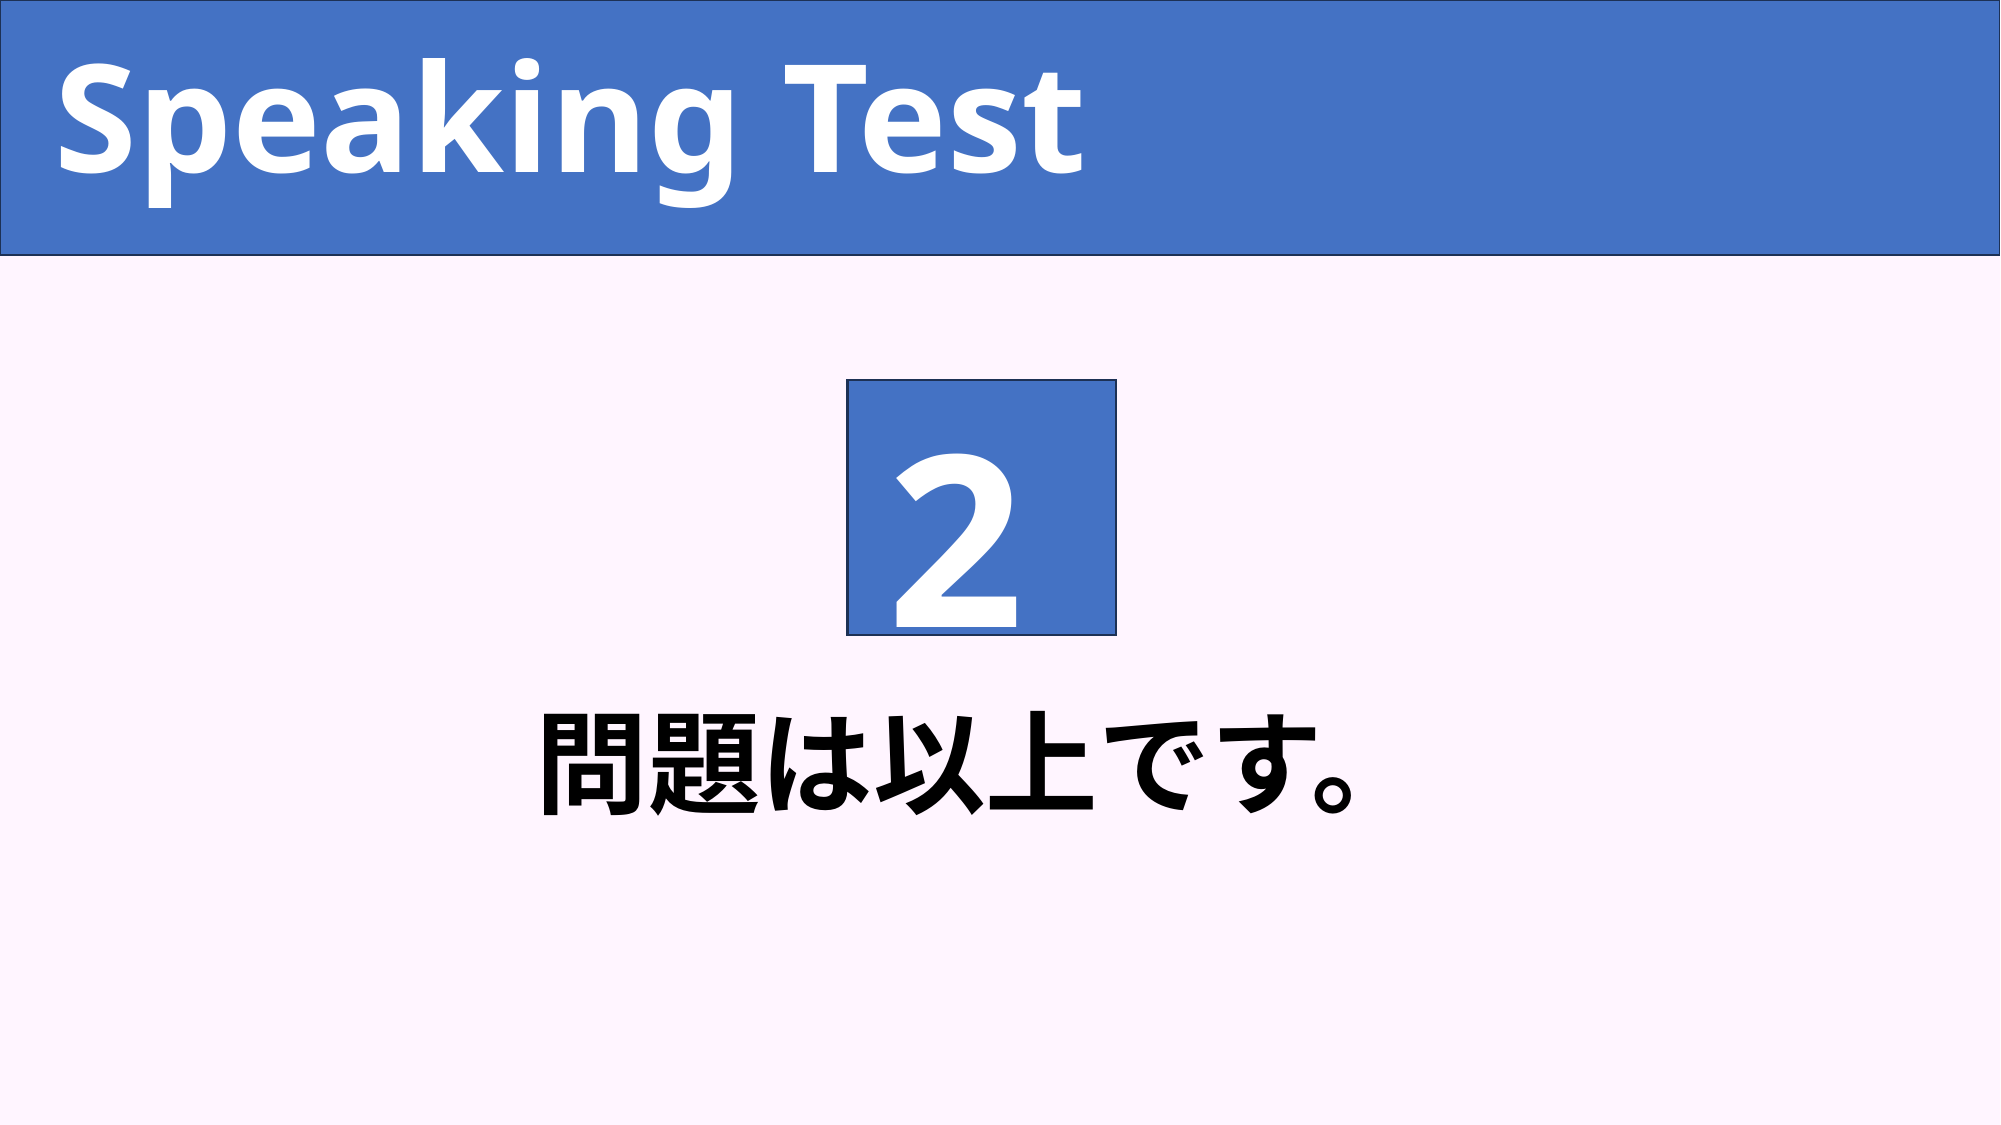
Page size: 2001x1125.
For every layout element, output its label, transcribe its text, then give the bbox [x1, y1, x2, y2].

text_box [0, 0, 2000, 256]
text_box Speaking Test [39, 15, 1365, 211]
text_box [847, 380, 1116, 686]
text_box 問題は以上です。 [520, 685, 1397, 836]
